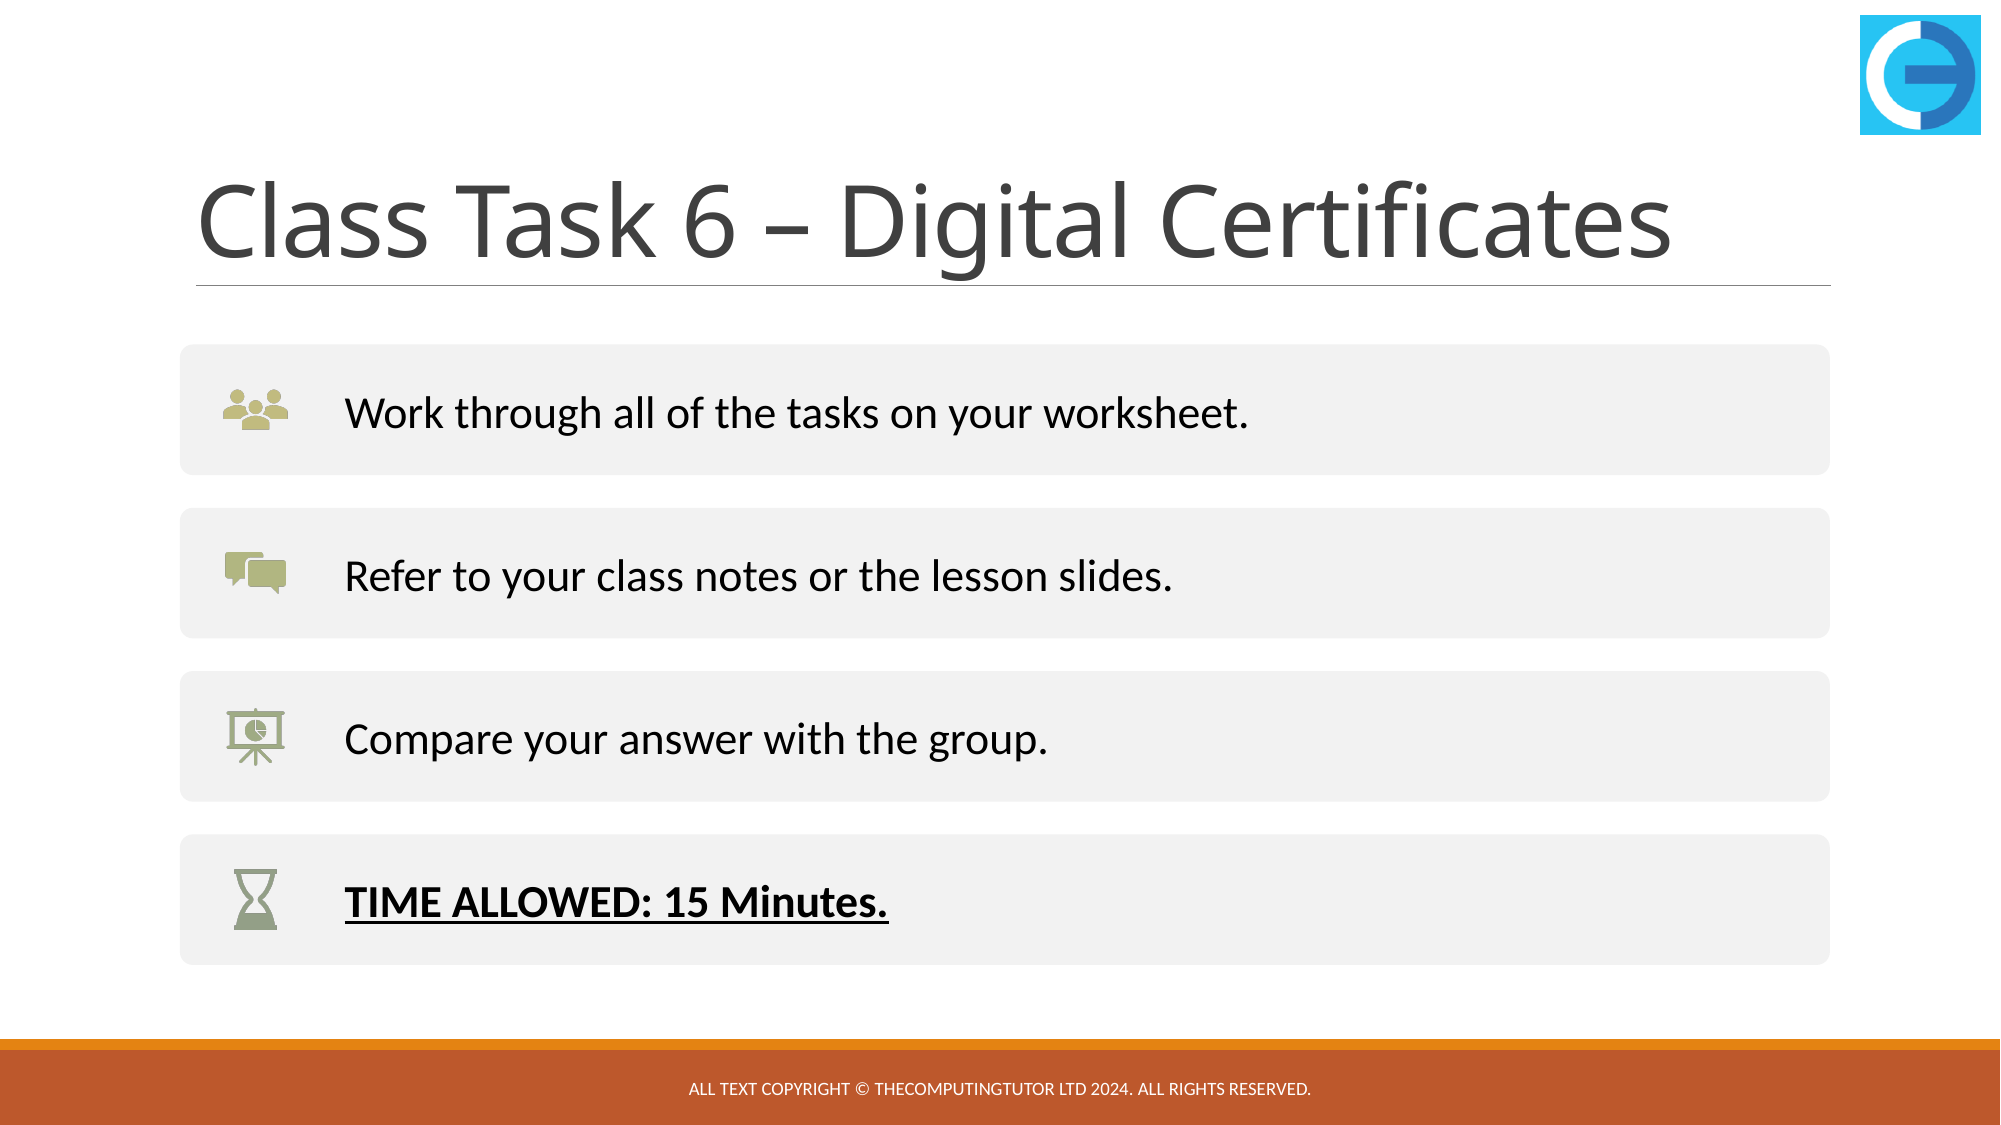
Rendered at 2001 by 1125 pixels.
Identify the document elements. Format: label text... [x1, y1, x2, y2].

footer All text copyright © TheComputingTutor Ltd 2024. All rights Reserved. [604, 1059, 1396, 1120]
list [179, 343, 1831, 966]
picture [1860, 15, 1981, 135]
title Class Task 6 – Digital Certificates [180, 47, 1830, 285]
